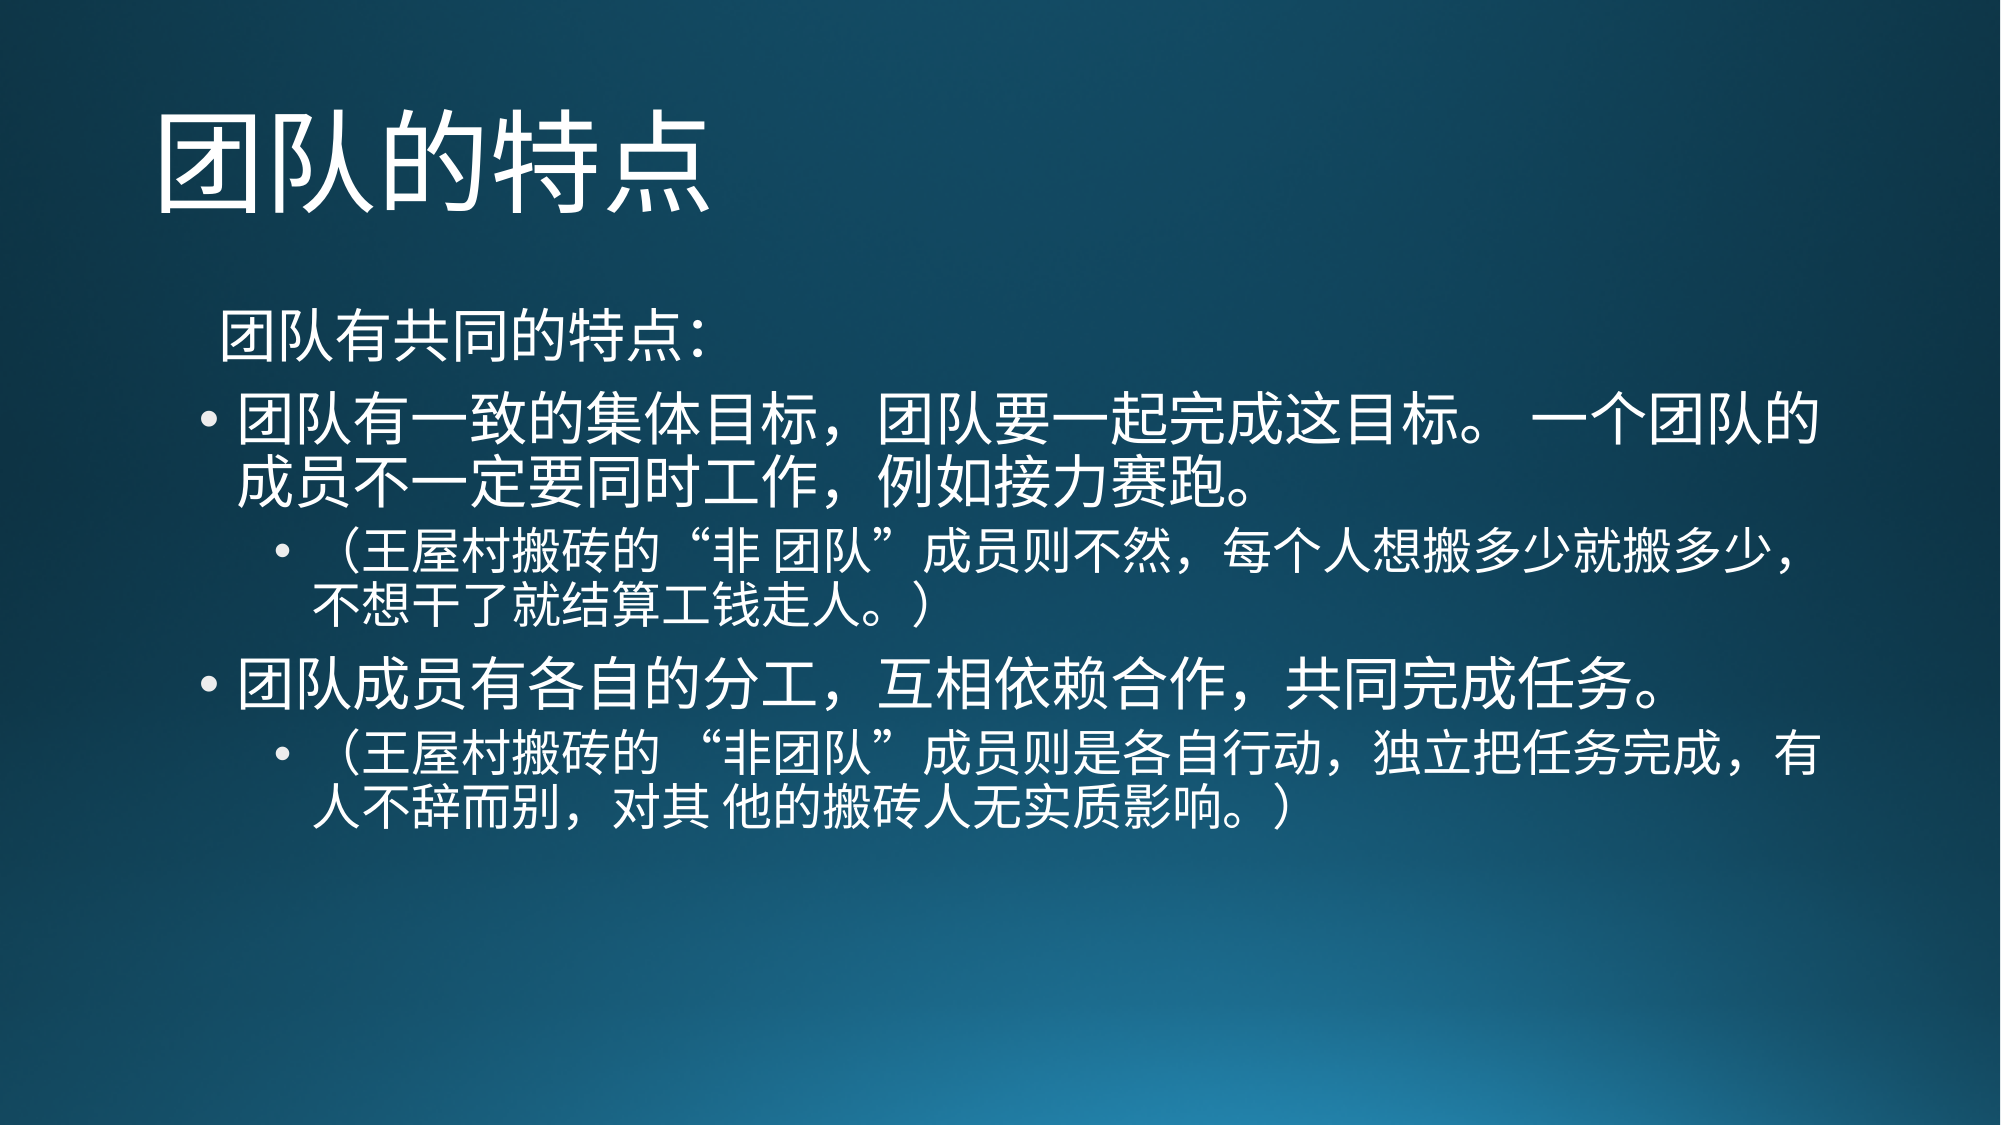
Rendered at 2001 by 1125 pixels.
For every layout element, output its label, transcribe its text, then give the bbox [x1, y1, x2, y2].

list 团队有共同的特点： 团队有一致的集体目标，团队要一起完成这目标。 一个团队的成员不一定要同时工作，例如接力赛跑。 （王屋村搬砖的“非 团队”成员则不然，每个人想搬多少就搬多少，不想干了就结算工钱走人。） 团队成员有各自的分工，互相依赖合作，共同完成任务。 （王屋村搬砖的 “非团队”成员则是各自行动，独立把任务完成，有人不辞而别，对其 他的搬砖人无实质影响。） [183, 299, 1863, 1014]
title 团队的特点 [137, 59, 1863, 278]
picture [0, 0, 2001, 1125]
